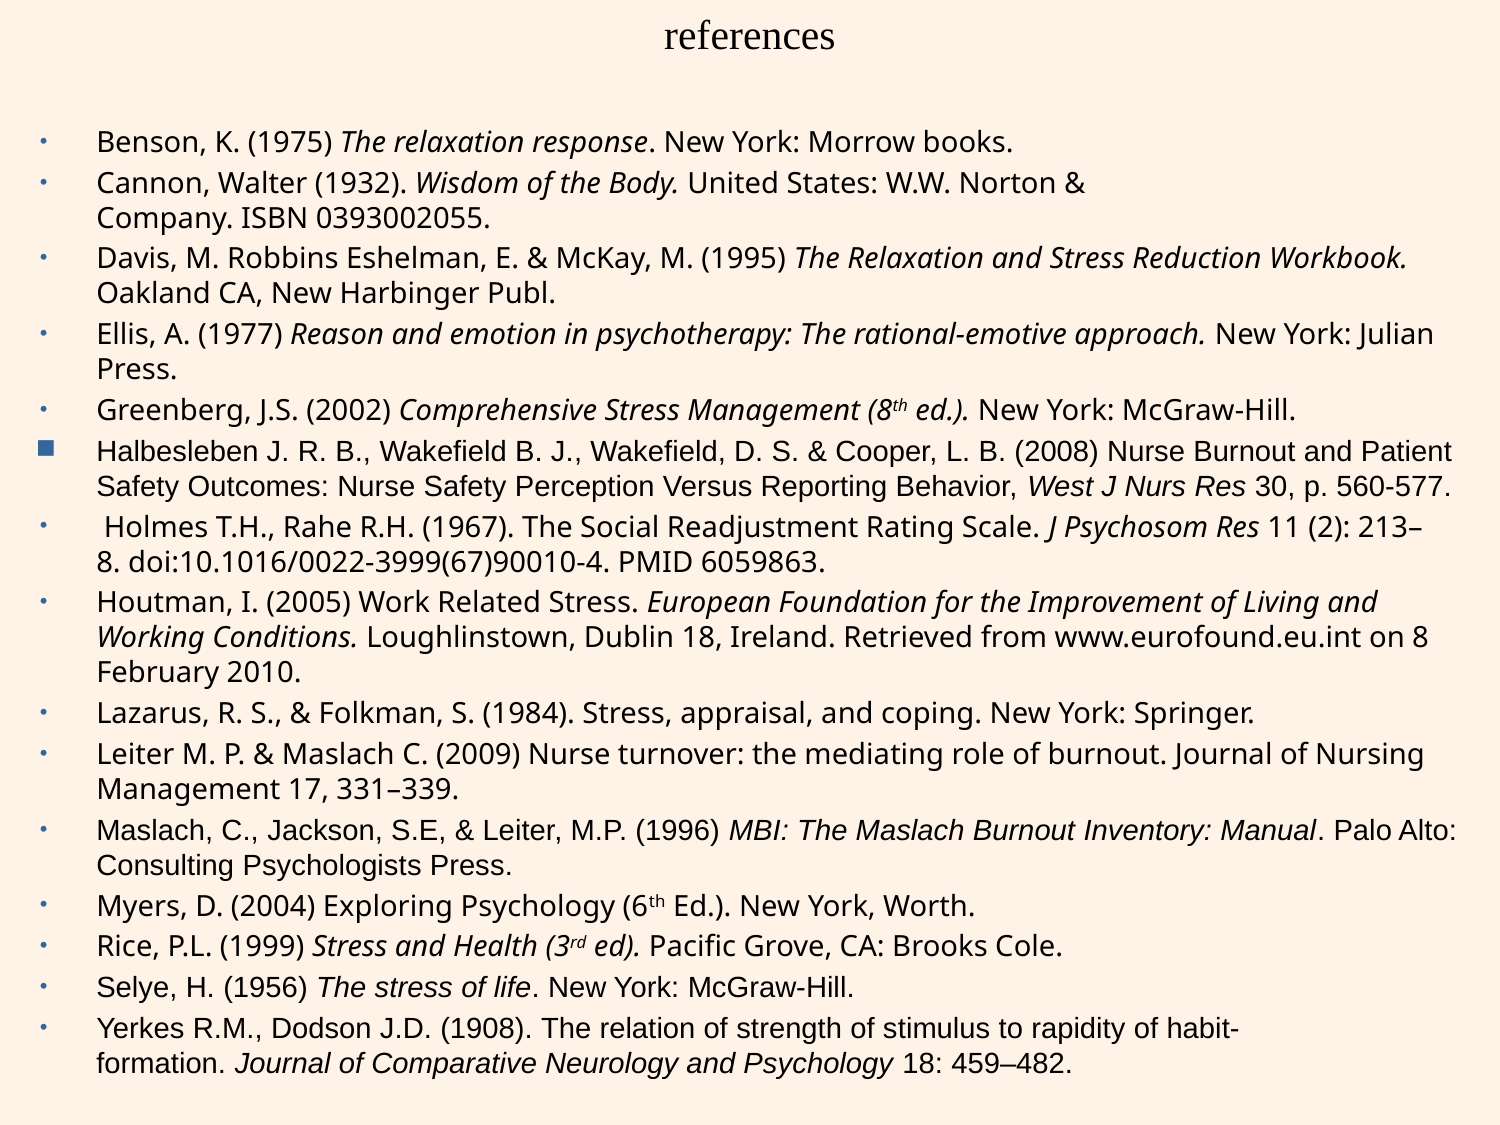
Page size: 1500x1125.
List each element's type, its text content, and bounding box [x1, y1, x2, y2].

list Benson, K. (1975) The relaxation response. New York: Morrow books. Cannon, Walter (1932). Wisdom of the Body. United States: W.W. Norton & Company. ISBN 0393002055. Davis, M. Robbins Eshelman, E. & McKay, M. (1995) The Relaxation and Stress Reduction Workbook. Oakland CA, New Harbinger Publ. Ellis, A. (1977) Reason and emotion in psychotherapy: The rational-emotive approach. New York: Julian Press. Greenberg, J.S. (2002) Comprehensive Stress Management (8th ed.). New York: McGraw-Hill. Halbesleben J. R. B., Wakefield B. J., Wakefield, D. S. & Cooper, L. B. (2008) Nurse Burnout and Patient Safety Outcomes: Nurse Safety Perception Versus Reporting Behavior, West J Nurs Res 30, p. 560-577. Holmes T.H., Rahe R.H. (1967). The Social Readjustment Rating Scale. J Psychosom Res 11 (2): 213–8. doi:10.1016/0022-3999(67)90010-4. PMID 6059863. Houtman, I. (2005) Work Related Stress. European Foundation for the Improvement of Living and Working Conditions. Loughlinstown, Dublin 18, Ireland. Retrieved from www.eurofound.eu.int on 8 February 2010. Lazarus, R. S., & Folkman, S. (1984). Stress, appraisal, and coping. New York: Springer. Leiter M. P. & Maslach C. (2009) Nurse turnover: the mediating role of burnout. Journal of Nursing Management 17, 331–339. Maslach, C., Jackson, S.E, & Leiter, M.P. (1996) MBI: The Maslach Burnout Inventory: Manual. Palo Alto: Consulting Psychologists Press. Myers, D. (2004) Exploring Psychology (6th Ed.). New York, Worth. Rice, P.L. (1999) Stress and Health (3rd ed). Pacific Grove, CA: Brooks Cole. Selye, H. (1956) The stress of life. New York: McGraw-Hill. Yerkes R.M., Dodson J.D. (1908). The relation of strength of stimulus to rapidity of habit-formation. Journal of Comparative Neurology and Psychology 18: 459–482. [24, 74, 1476, 751]
title references [75, 0, 1425, 74]
